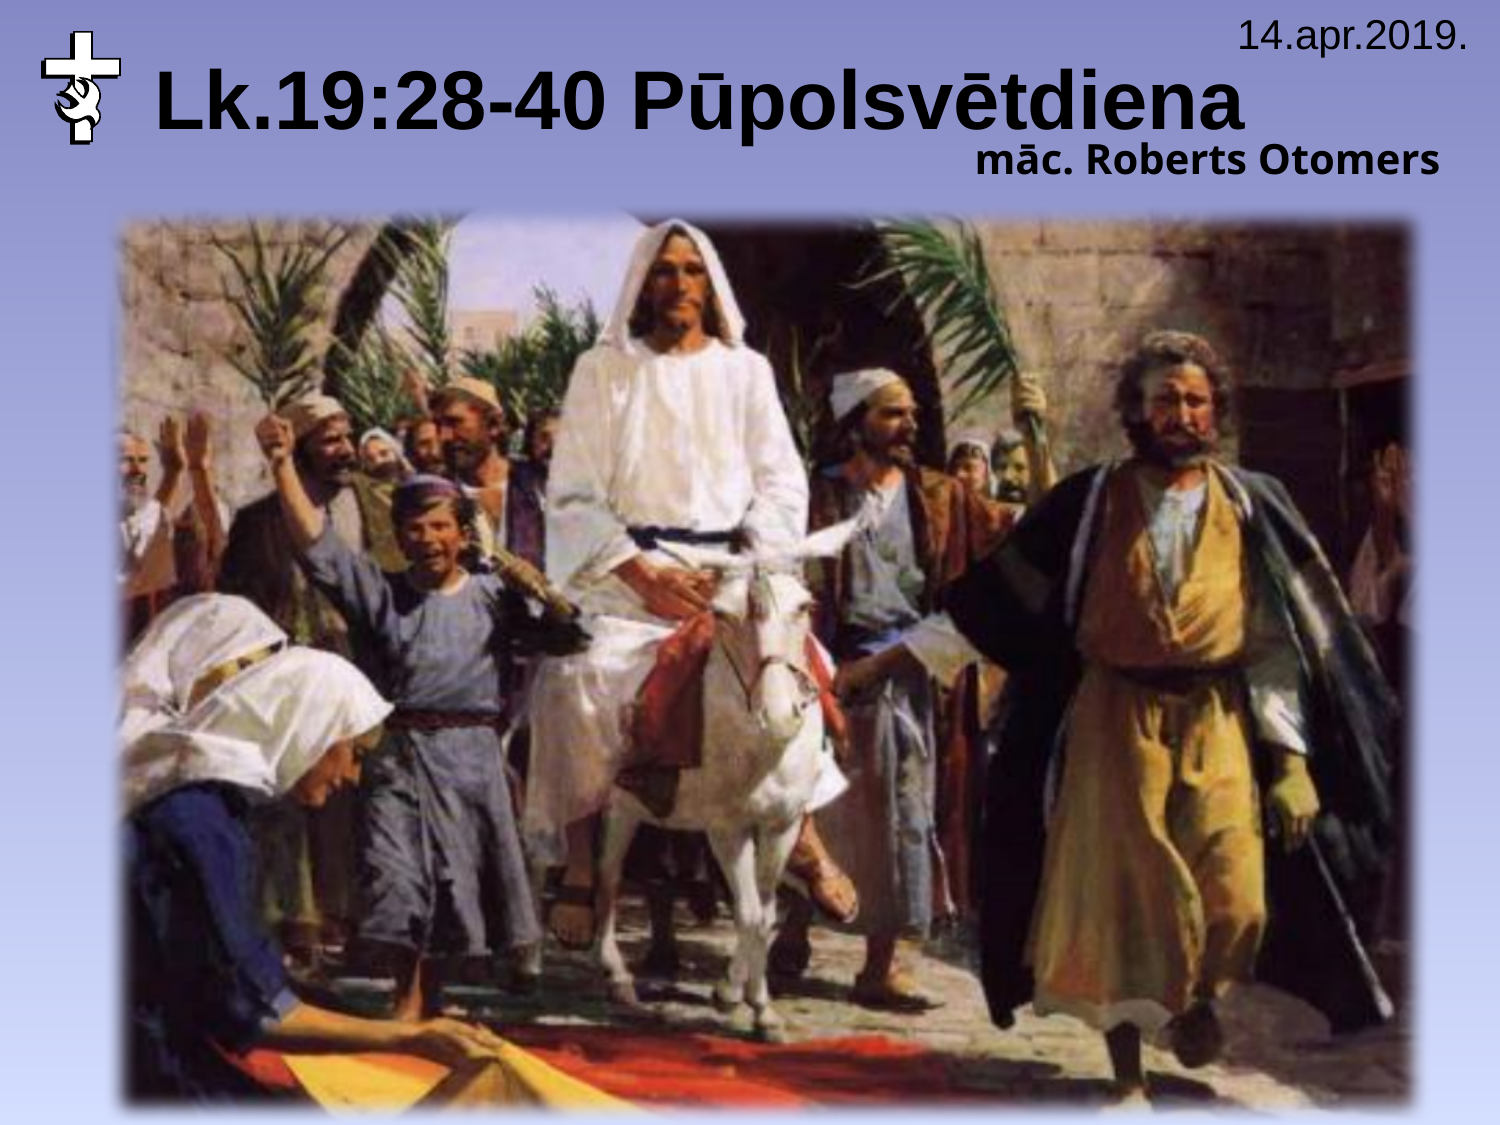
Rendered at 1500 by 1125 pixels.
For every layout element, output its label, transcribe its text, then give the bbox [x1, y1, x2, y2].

picture [40, 30, 122, 145]
title Lk.19:28-40 Pūpolsvētdiena [29, 8, 1371, 185]
text_box 14.apr.2019. [1222, 0, 1500, 65]
text_box māc. Roberts Otomers [915, 125, 1500, 191]
picture [105, 204, 1430, 1125]
